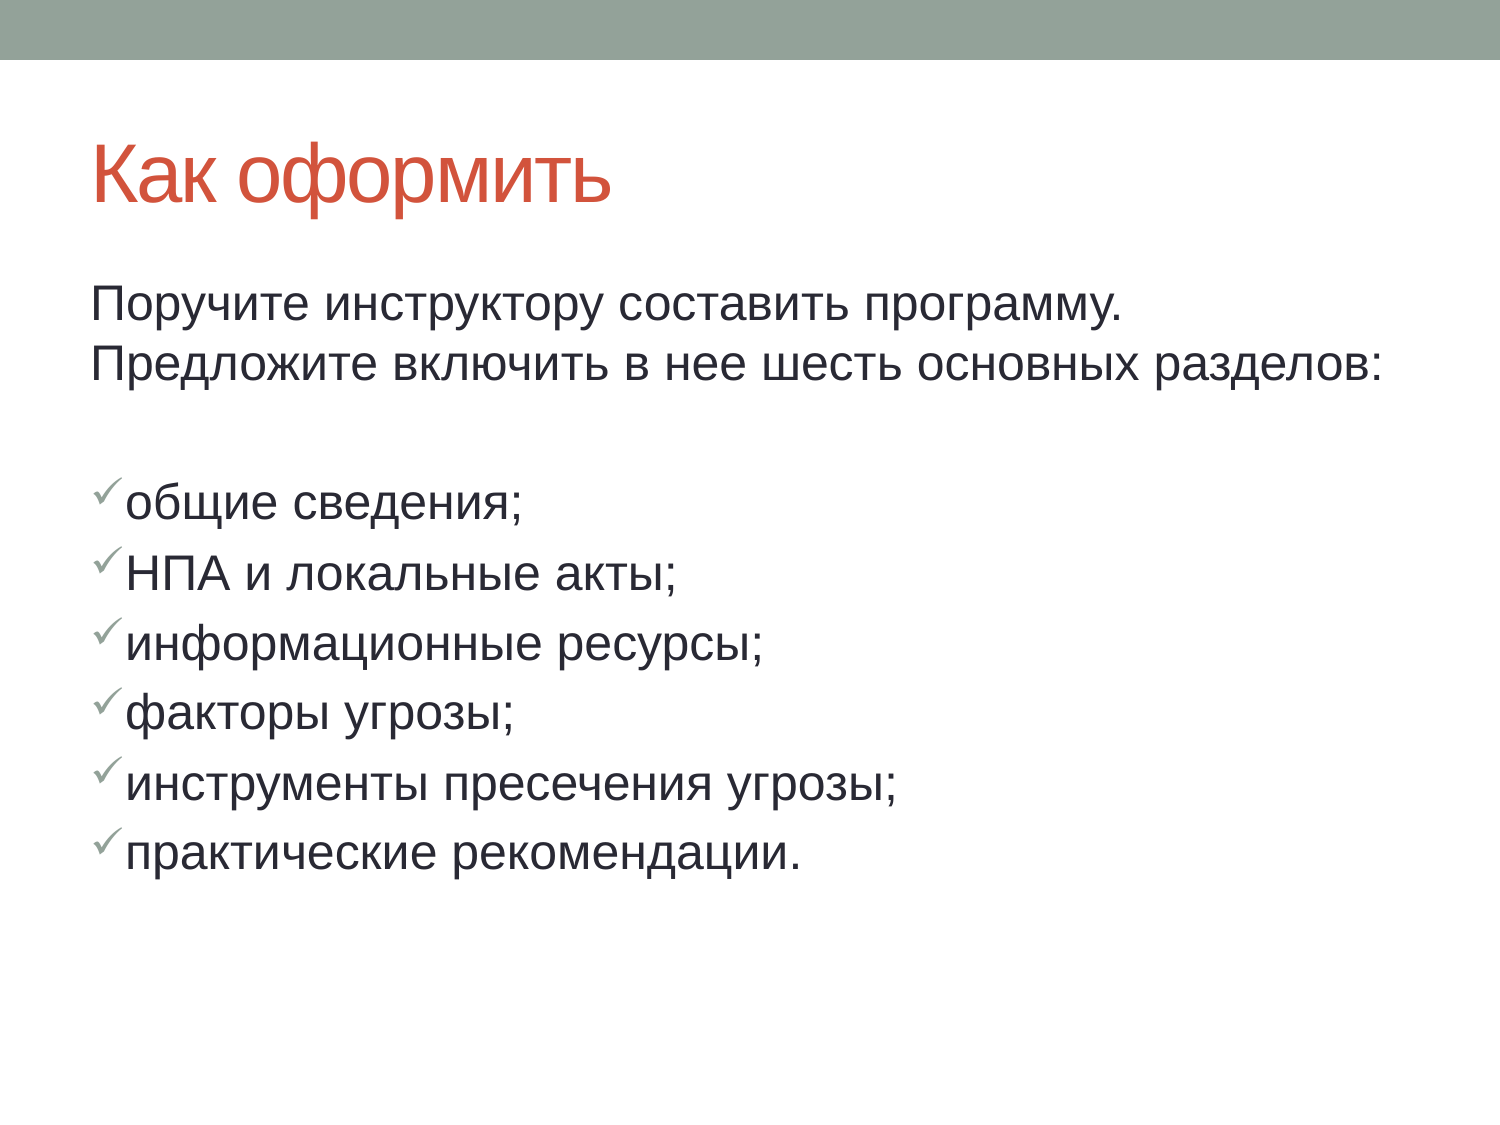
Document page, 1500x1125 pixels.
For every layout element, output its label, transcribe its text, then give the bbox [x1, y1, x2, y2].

list Поручите инструктору составить программу. Предложите включить в нее шесть основных разделов: общие сведения; НПА и локальные акты; информационные ресурсы; факторы угрозы; инструменты пресечения угрозы; практические рекомендации. [75, 262, 1425, 1063]
title Как оформить [75, 87, 1425, 250]
